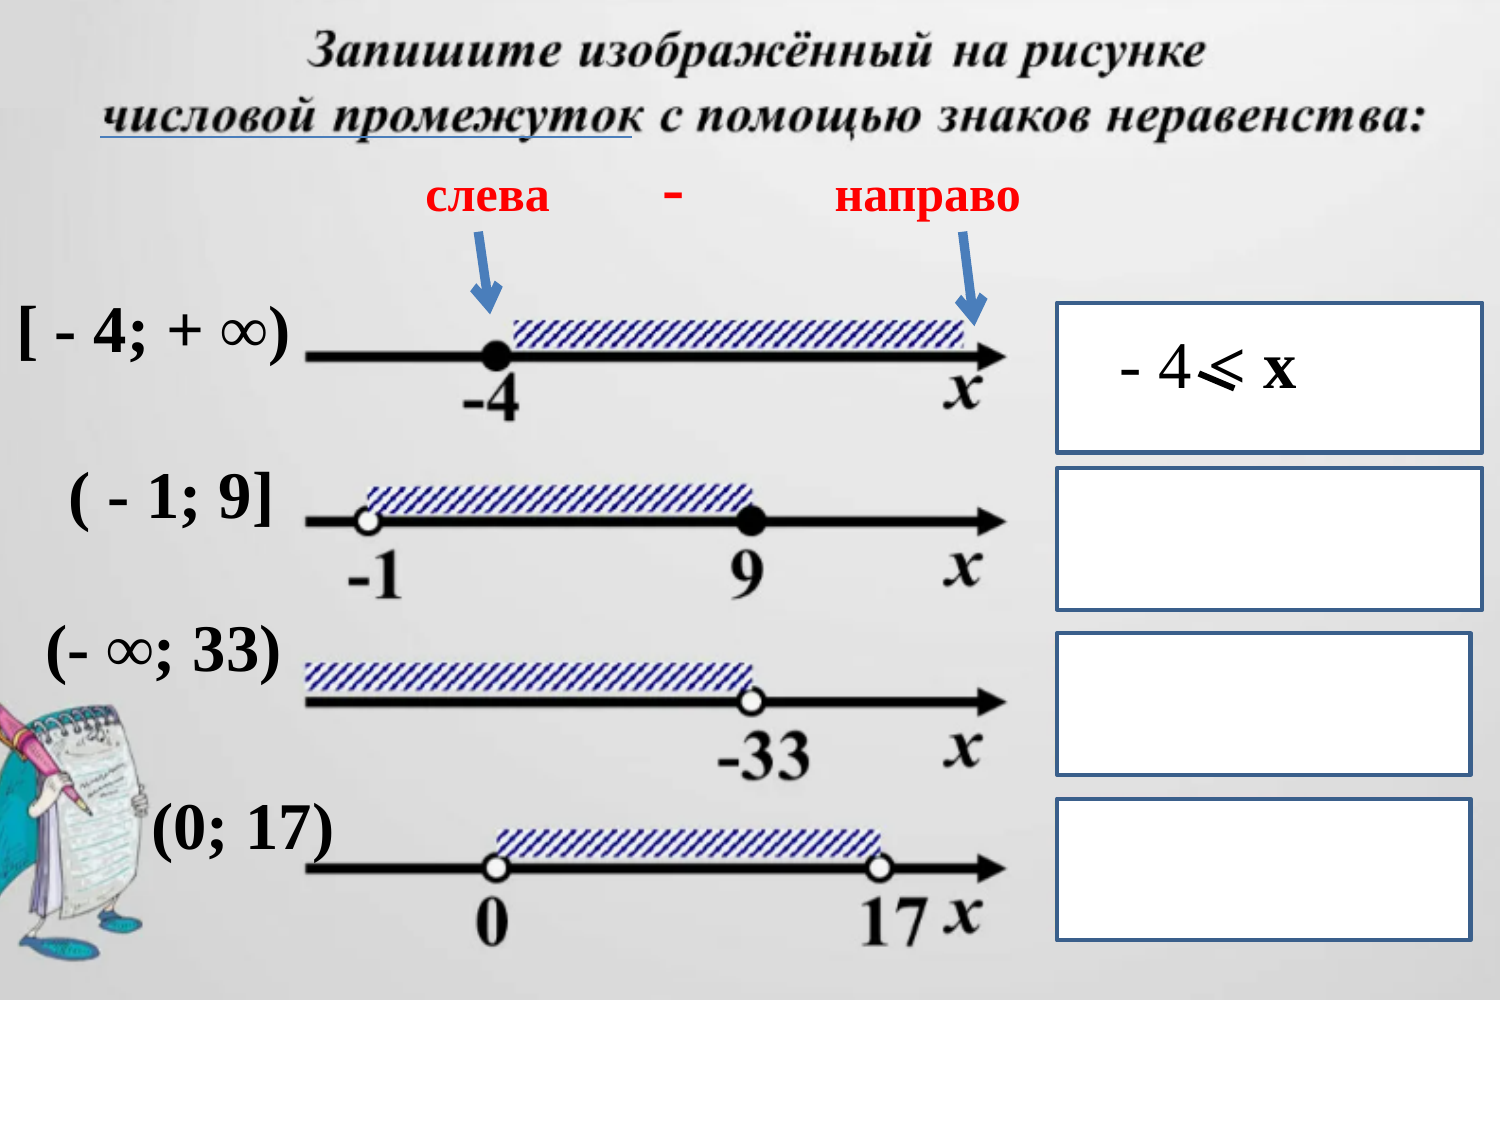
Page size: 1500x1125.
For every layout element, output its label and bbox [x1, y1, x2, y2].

picture [0, 0, 1500, 1000]
text_box [477, 231, 491, 315]
text_box [962, 231, 975, 327]
text_box [1198, 373, 1235, 389]
